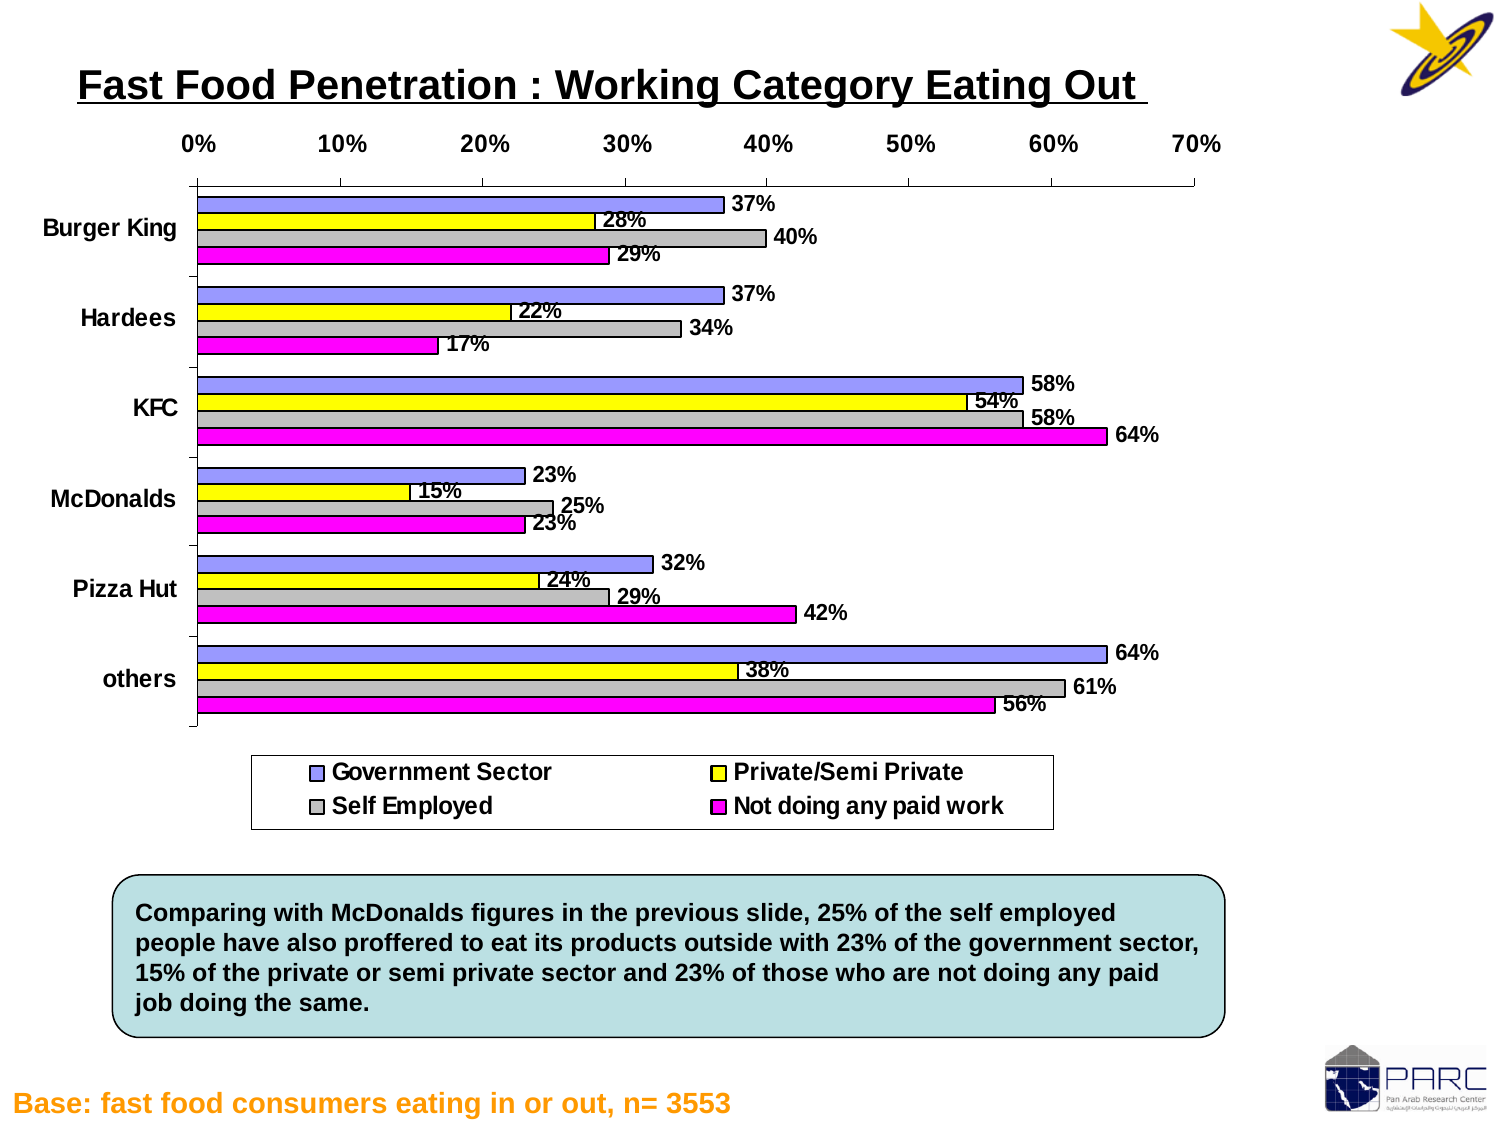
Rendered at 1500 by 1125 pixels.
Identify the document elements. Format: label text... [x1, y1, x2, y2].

text_box Comparing with McDonalds figures in the previous slide, 25% of the self employed people have also proffered to eat its products outside with 23% of the government sector, 15% of the private or semi private sector and 23% of those who are not doing any paid job doing the same. [112, 874, 1225, 1038]
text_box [8, 112, 1251, 840]
picture [1385, 0, 1498, 100]
text_box Fast Food Penetration : Working Category Eating Out [62, 50, 1375, 115]
picture [1320, 1045, 1494, 1118]
text_box Base: fast food consumers eating in or out, n= 3553 [0, 1077, 802, 1125]
